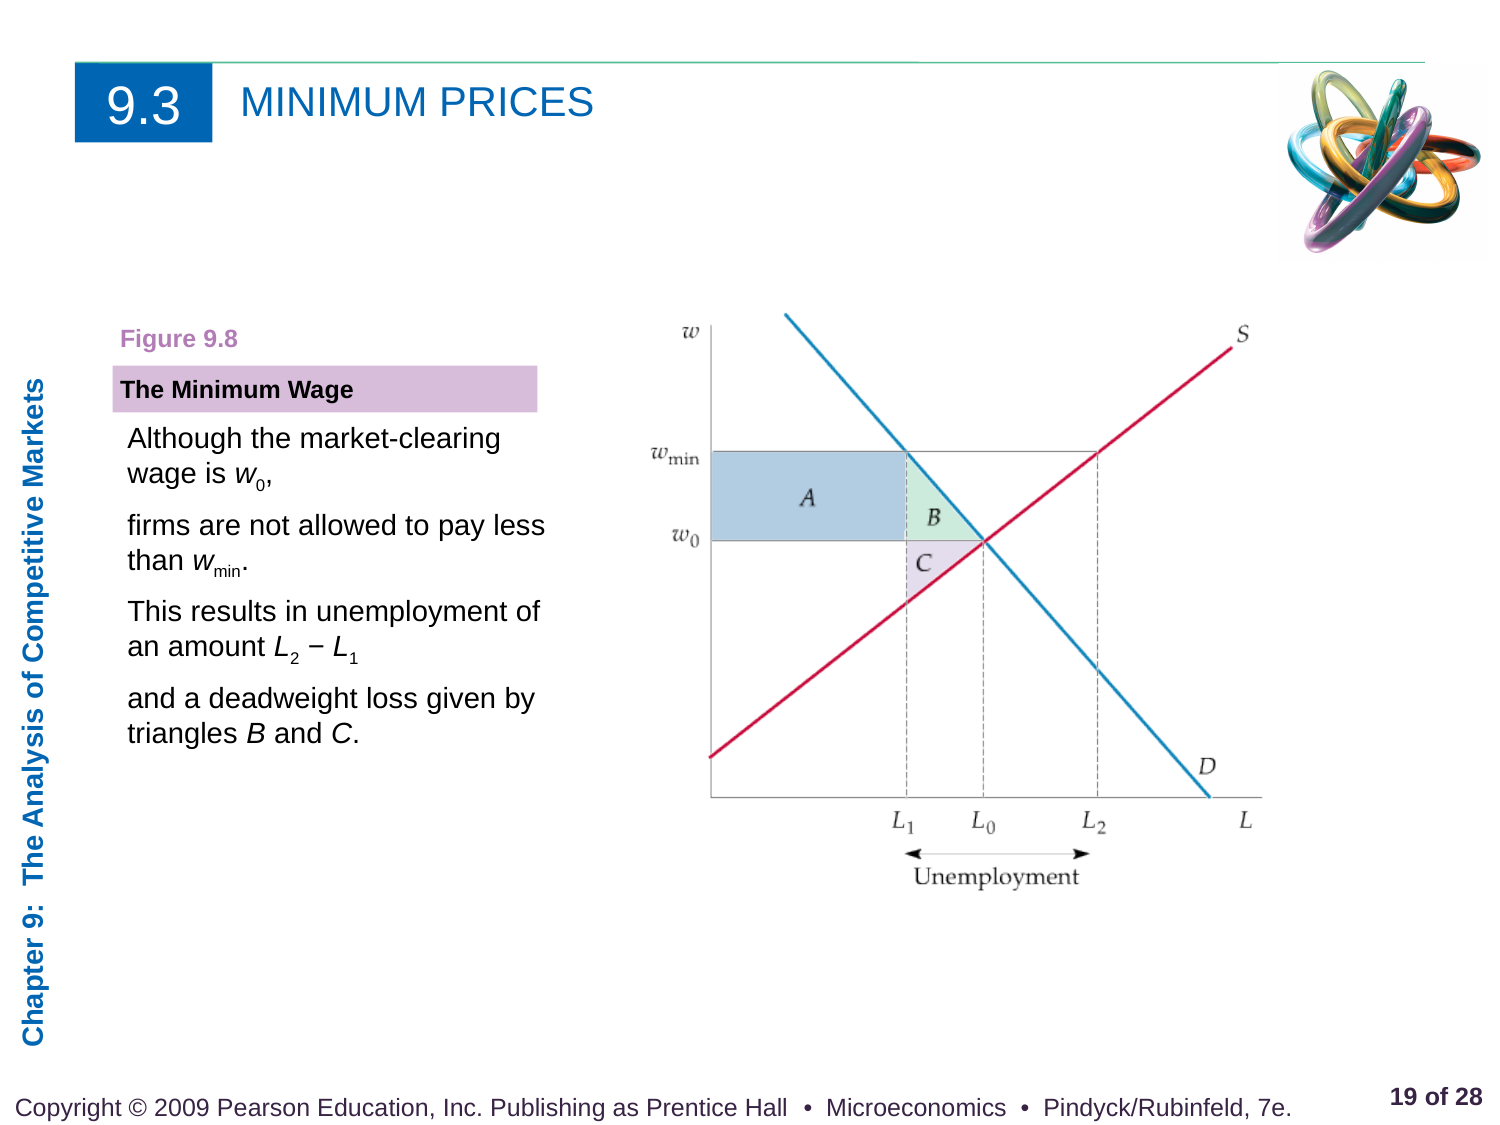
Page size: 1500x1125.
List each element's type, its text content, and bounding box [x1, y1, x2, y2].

picture [1278, 63, 1488, 263]
text_box The Minimum Wage [112, 365, 538, 413]
text_box Although the market-clearing wage is w0, firms are not allowed to pay less than wmin. This results in unemployment of an amount L2 − L1 and a deadweight loss given by triangles B and C. [112, 412, 588, 975]
picture [637, 299, 1277, 902]
text_box Figure 9.8 [112, 312, 288, 363]
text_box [74, 62, 1279, 143]
